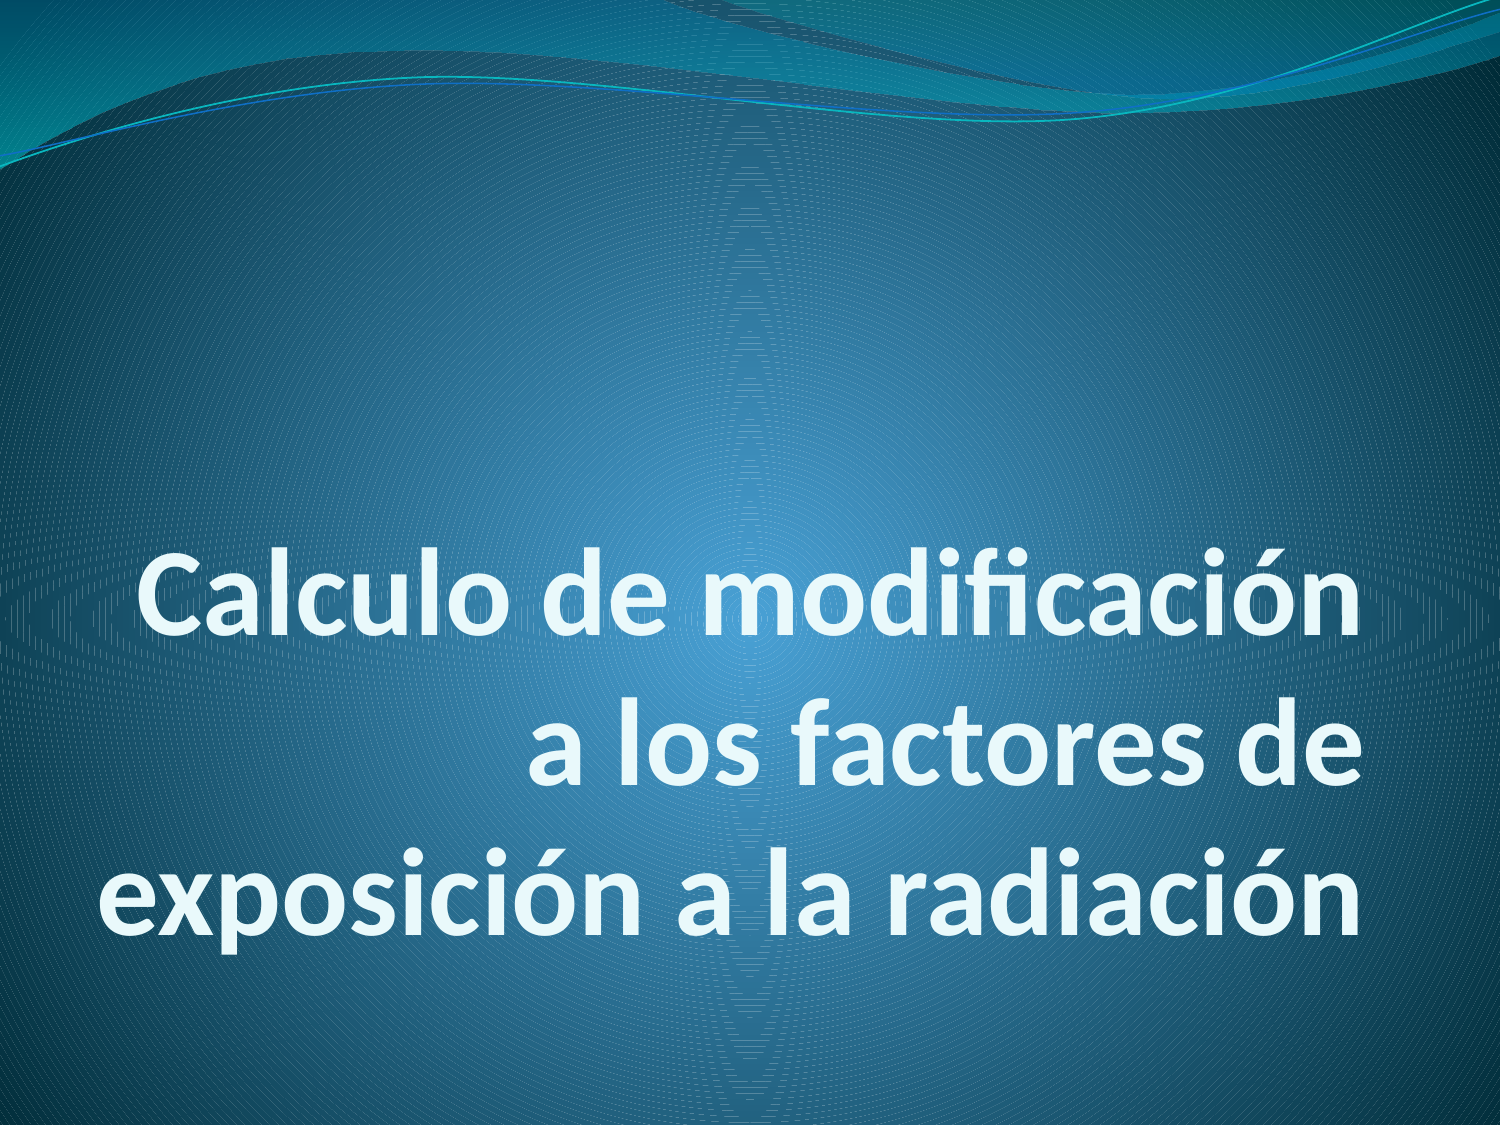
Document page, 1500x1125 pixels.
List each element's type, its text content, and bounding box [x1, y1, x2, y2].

title Calculo de modificación a los factores de exposición a la radiación [93, 222, 1369, 961]
